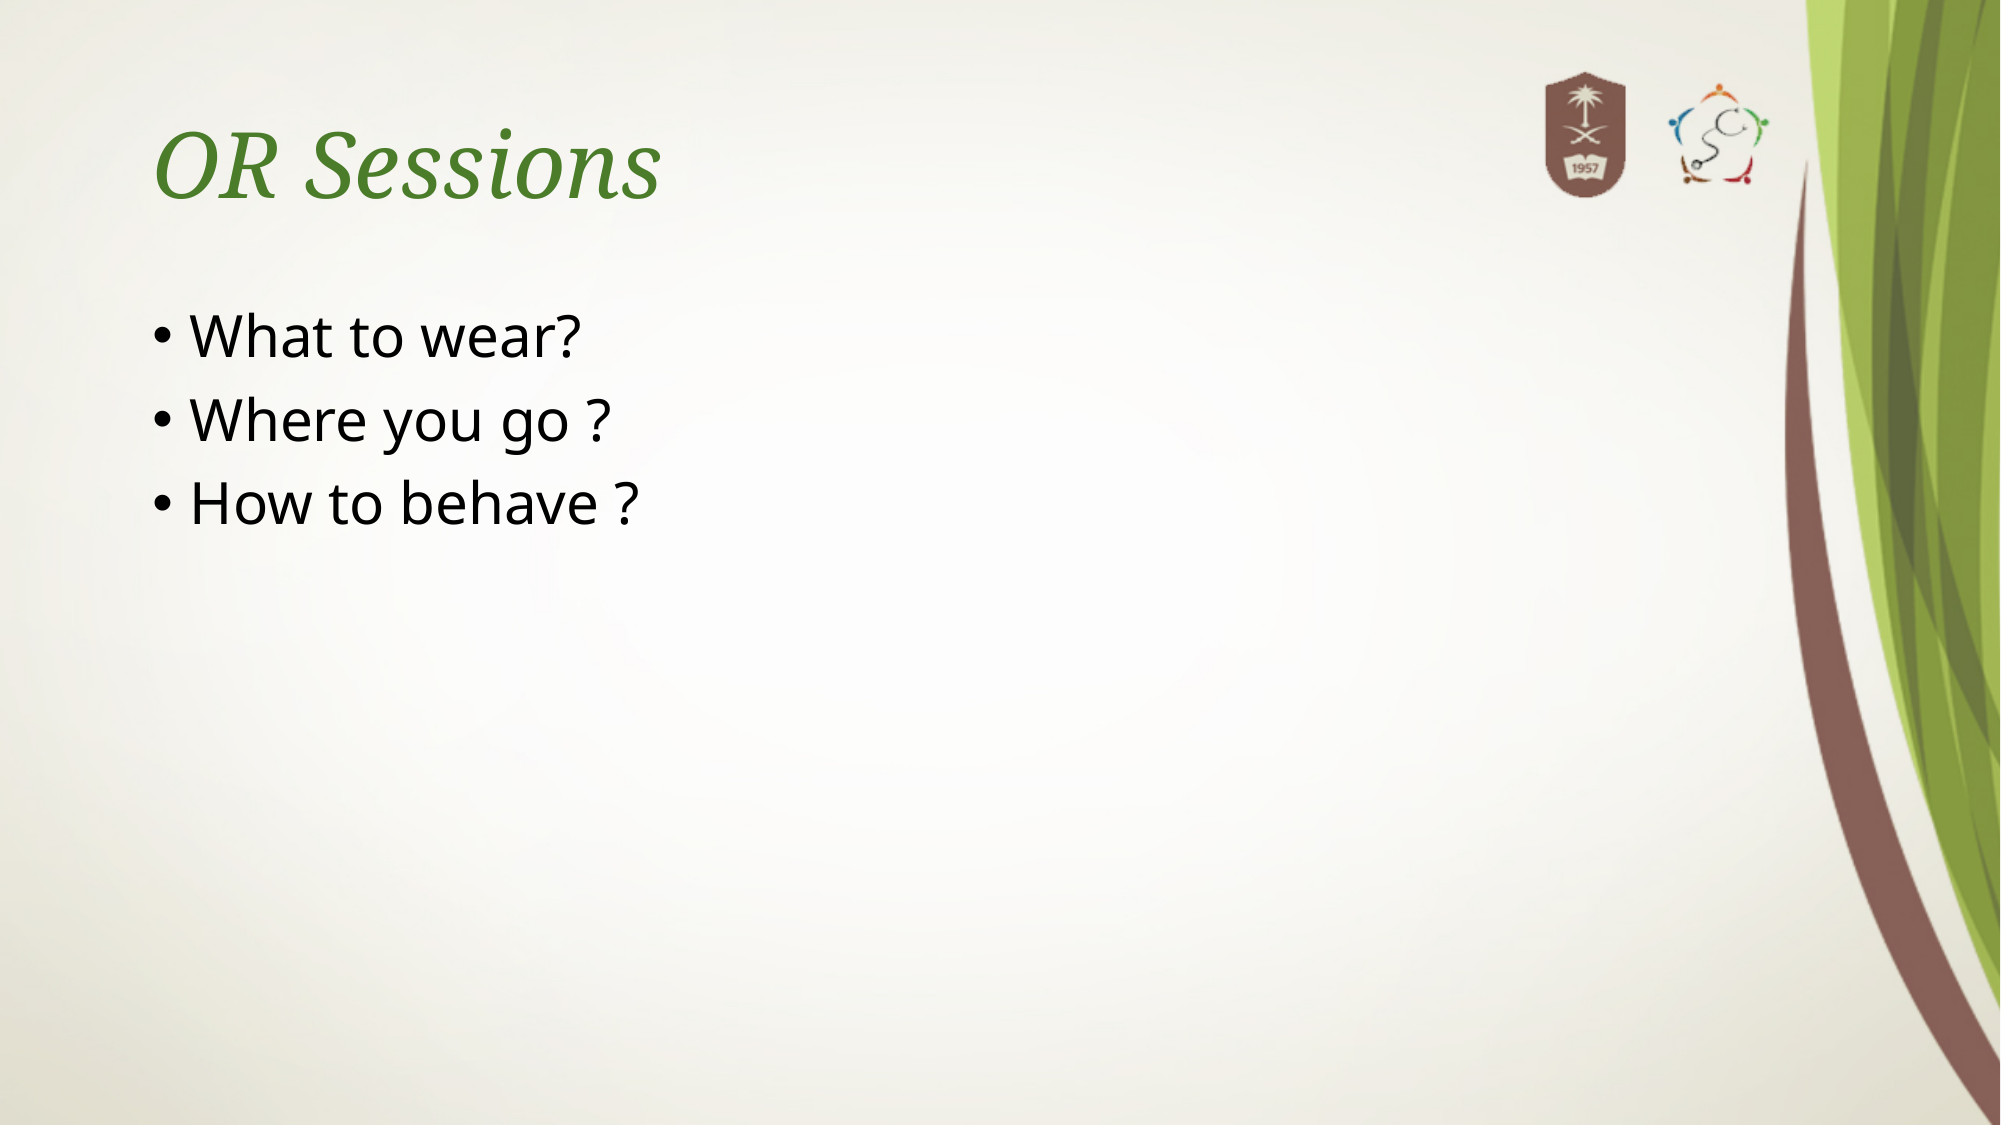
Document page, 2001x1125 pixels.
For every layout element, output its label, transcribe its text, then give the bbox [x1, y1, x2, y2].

title OR Sessions [137, 59, 1863, 278]
picture [0, 0, 2001, 1125]
list What to wear? Where you go ? How to behave ? [137, 299, 1863, 1014]
